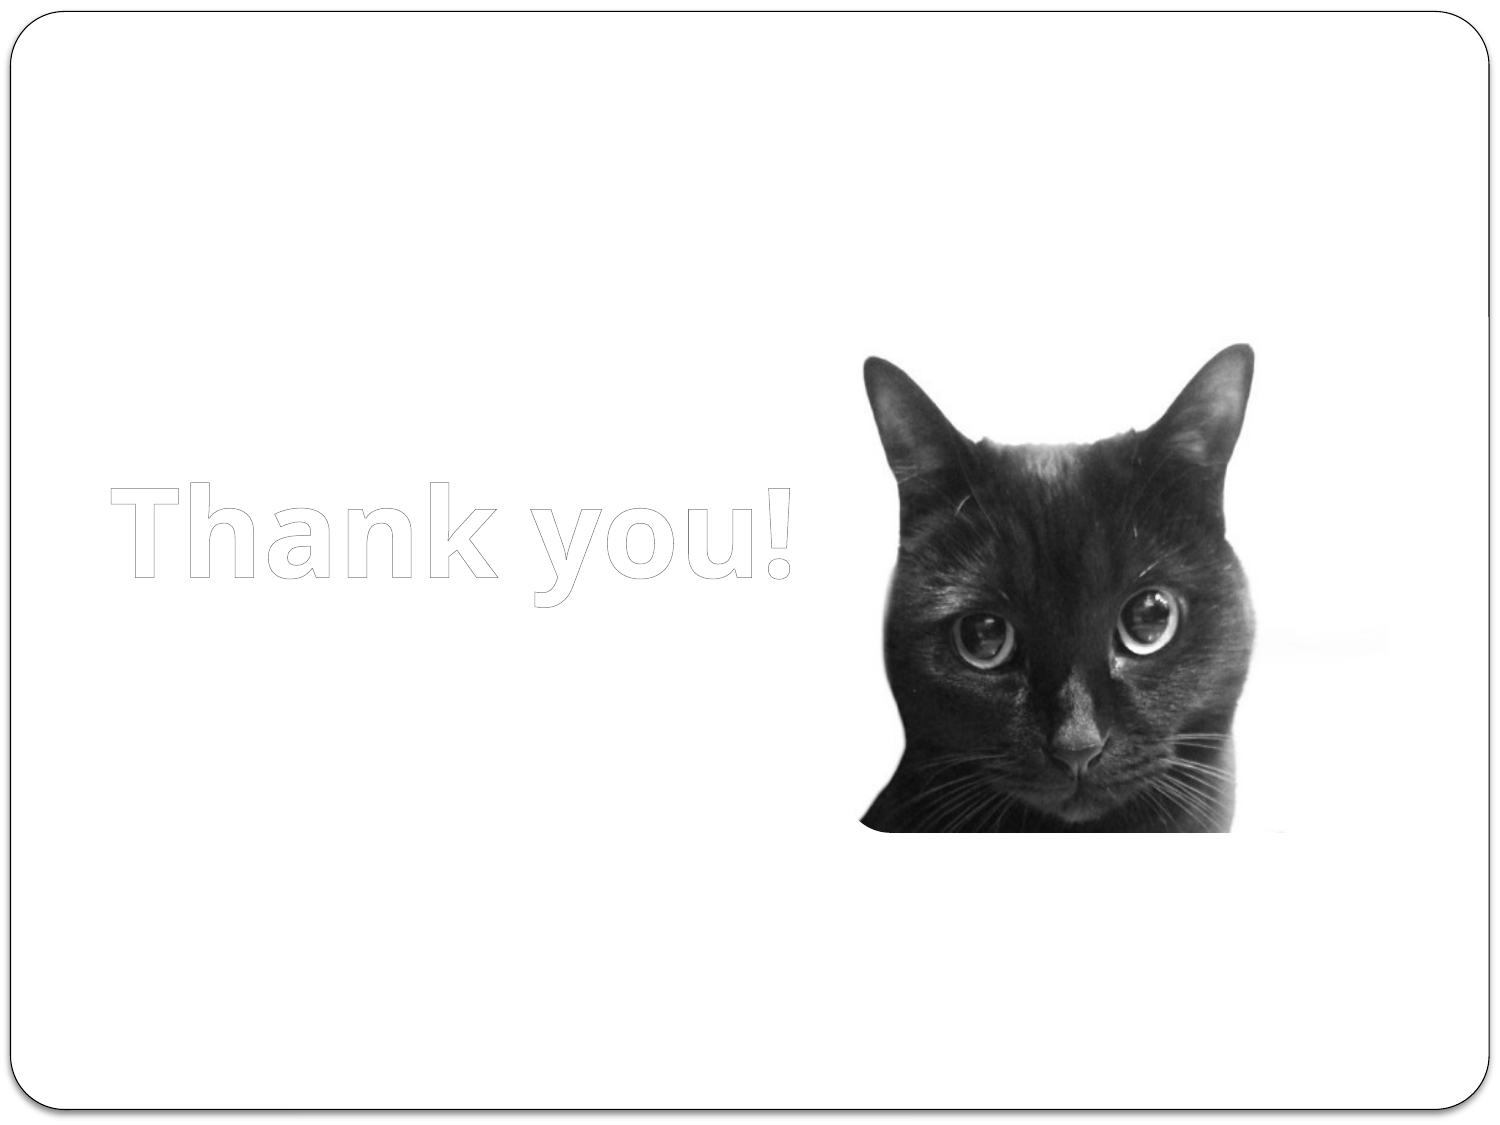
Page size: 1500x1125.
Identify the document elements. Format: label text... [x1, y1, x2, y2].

list Thank you! [93, 444, 837, 575]
picture [843, 271, 1388, 834]
